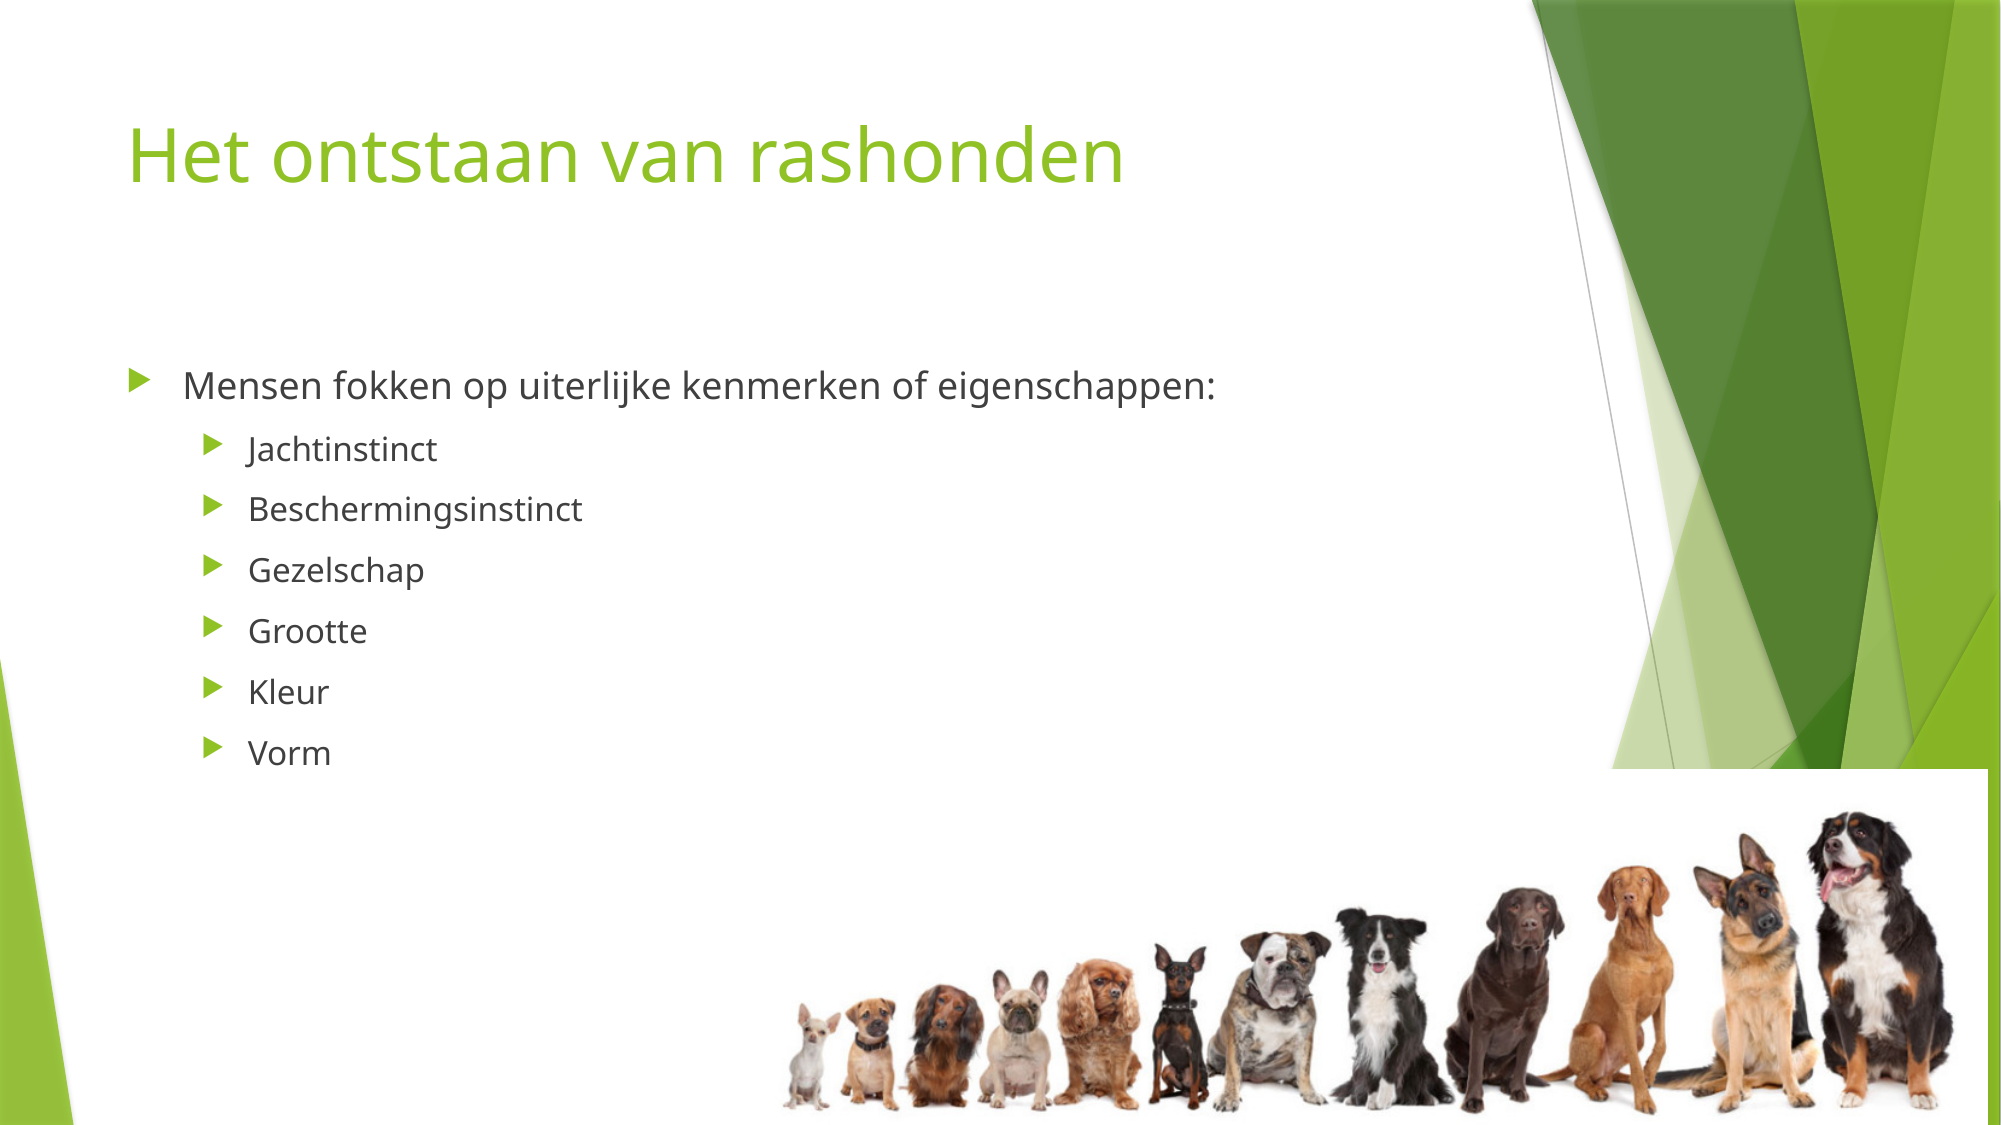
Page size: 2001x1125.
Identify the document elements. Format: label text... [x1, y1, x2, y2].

picture [753, 769, 1988, 1125]
title Het ontstaan van rashonden [111, 99, 1522, 317]
list Mensen fokken op uiterlijke kenmerken of eigenschappen: Jachtinstinct Beschermingsinstinct Gezelschap Grootte Kleur Vorm [111, 354, 1522, 992]
